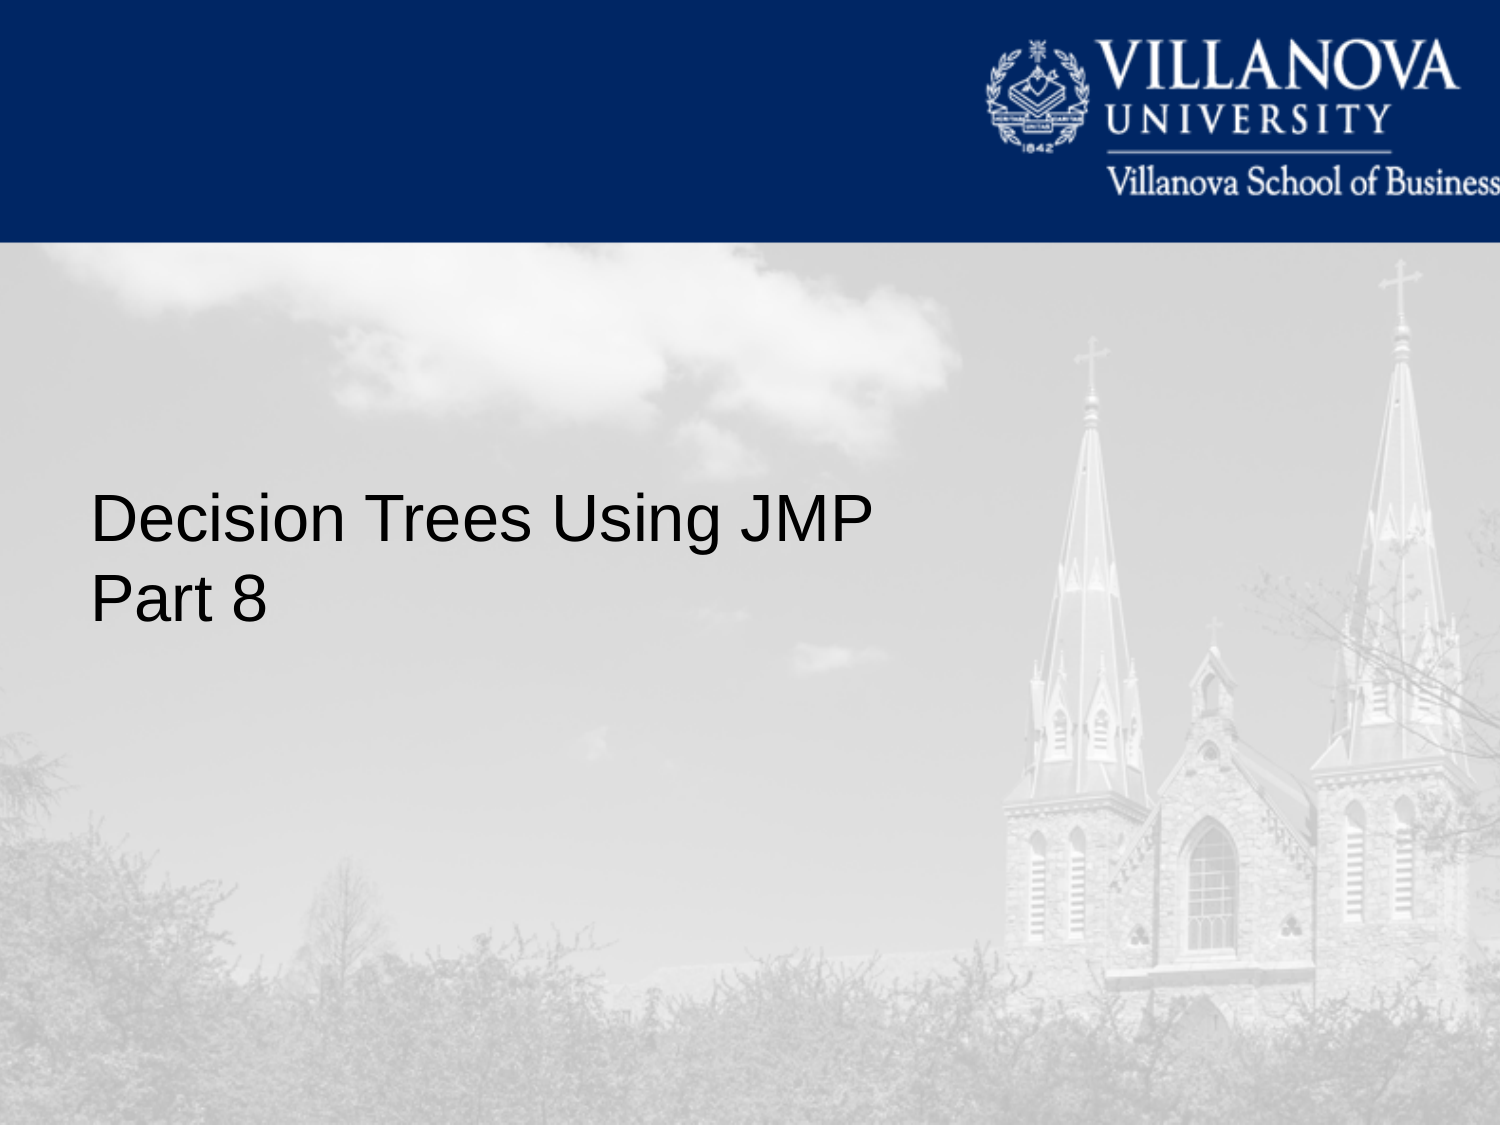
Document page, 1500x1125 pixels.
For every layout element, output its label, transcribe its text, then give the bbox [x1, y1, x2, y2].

picture [0, 0, 1500, 1125]
title Decision Trees Using JMP Part 8 [75, 462, 1238, 650]
